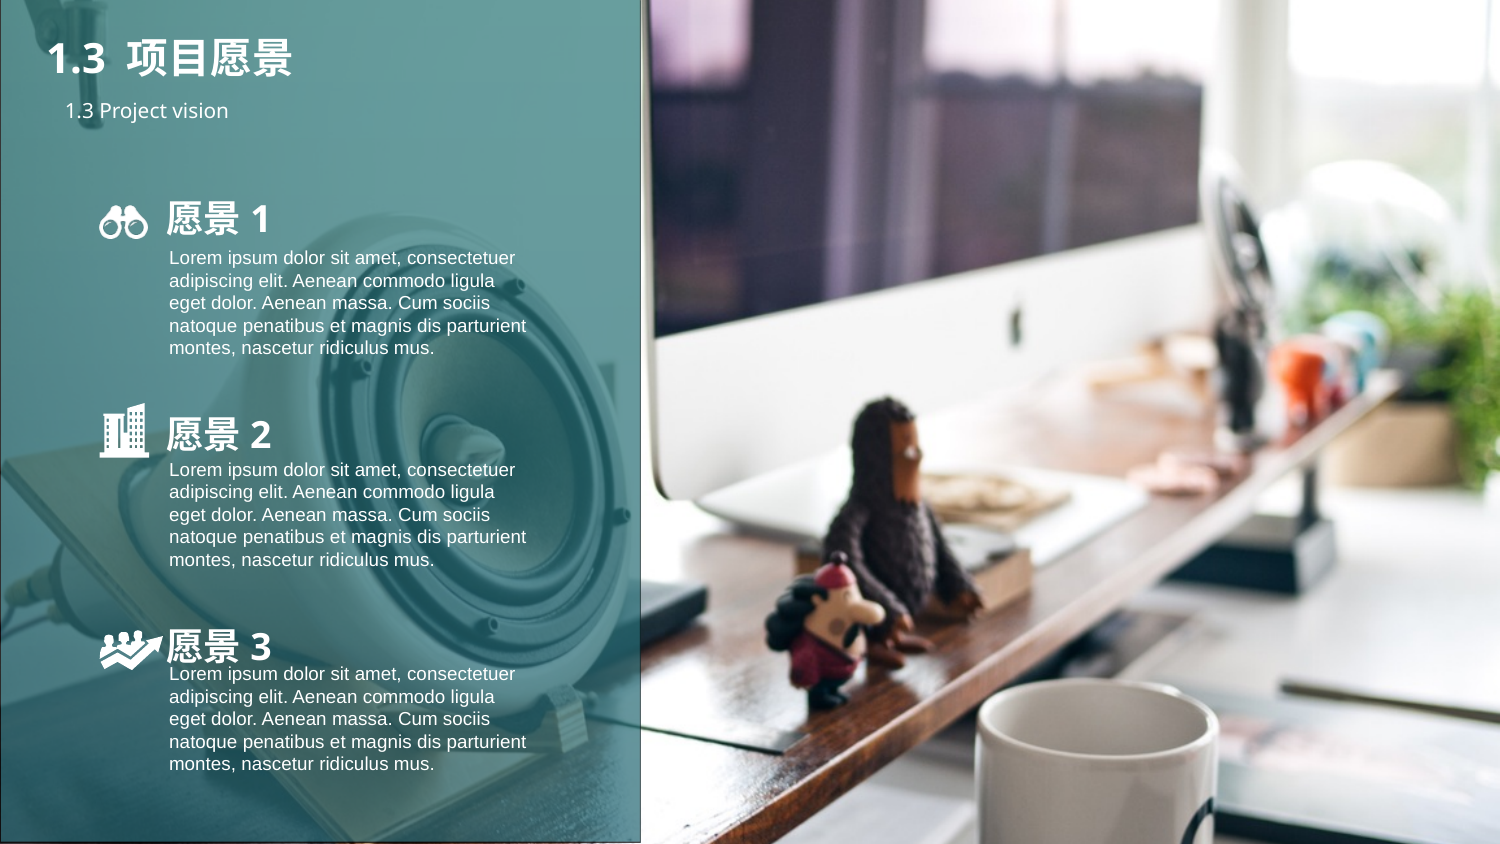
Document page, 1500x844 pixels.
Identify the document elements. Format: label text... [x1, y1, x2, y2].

text_box 1.3 项目愿景 [31, 24, 309, 90]
text_box [99, 630, 163, 671]
picture [99, 205, 149, 240]
text_box [99, 403, 150, 458]
text_box Lorem ipsum dolor sit amet, consectetuer adipiscing elit. Aenean commodo ligula eget dolor. Aenean massa. Cum sociis natoque penatibus et magnis dis parturient montes, nascetur ridiculus mus. [154, 238, 546, 366]
text_box Lorem ipsum dolor sit amet, consectetuer adipiscing elit. Aenean commodo ligula eget dolor. Aenean massa. Cum sociis natoque penatibus et magnis dis parturient montes, nascetur ridiculus mus. [154, 450, 546, 578]
text_box 愿景2 [151, 403, 287, 464]
text_box 愿景1 [151, 187, 287, 248]
picture [0, 0, 1500, 844]
text_box Lorem ipsum dolor sit amet, consectetuer adipiscing elit. Aenean commodo ligula eget dolor. Aenean massa. Cum sociis natoque penatibus et magnis dis parturient montes, nascetur ridiculus mus. [154, 654, 546, 782]
text_box 1.3 Project vision [50, 90, 244, 131]
text_box 愿景3 [151, 615, 287, 676]
